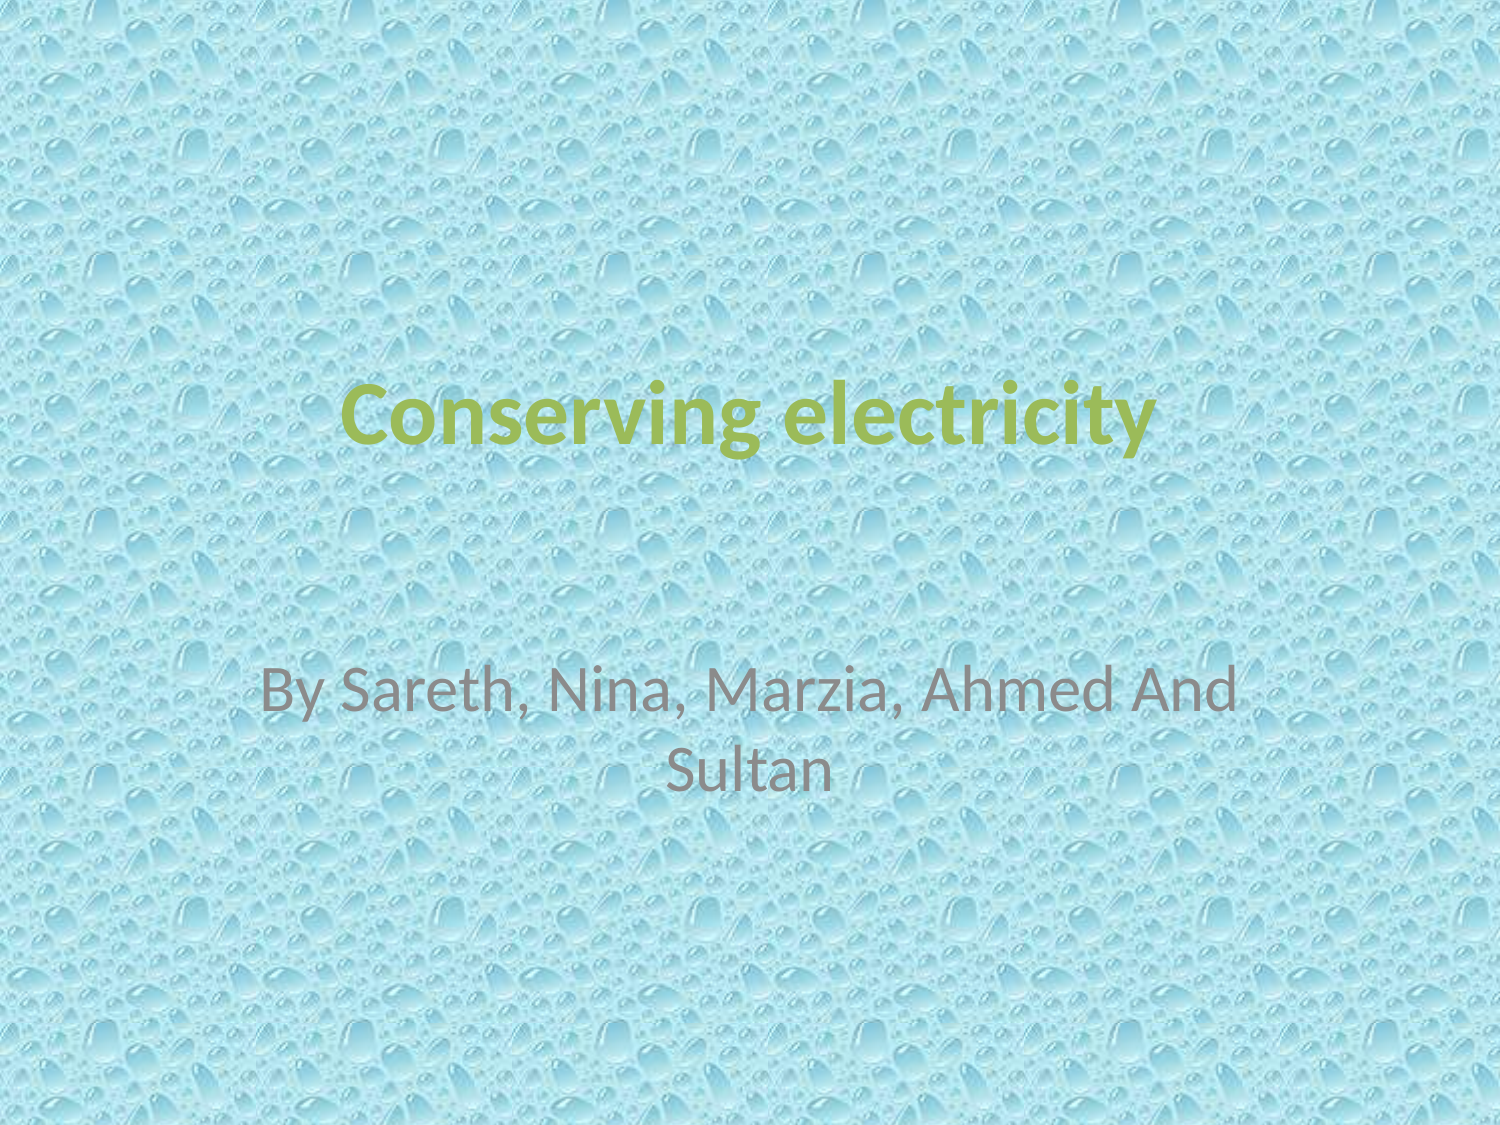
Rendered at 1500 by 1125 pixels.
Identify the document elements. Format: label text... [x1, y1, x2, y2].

picture [0, 0, 1500, 1125]
subtitle By Sareth, Nina, Marzia, Ahmed And Sultan [225, 637, 1275, 925]
title Conserving electricity [112, 287, 1388, 529]
